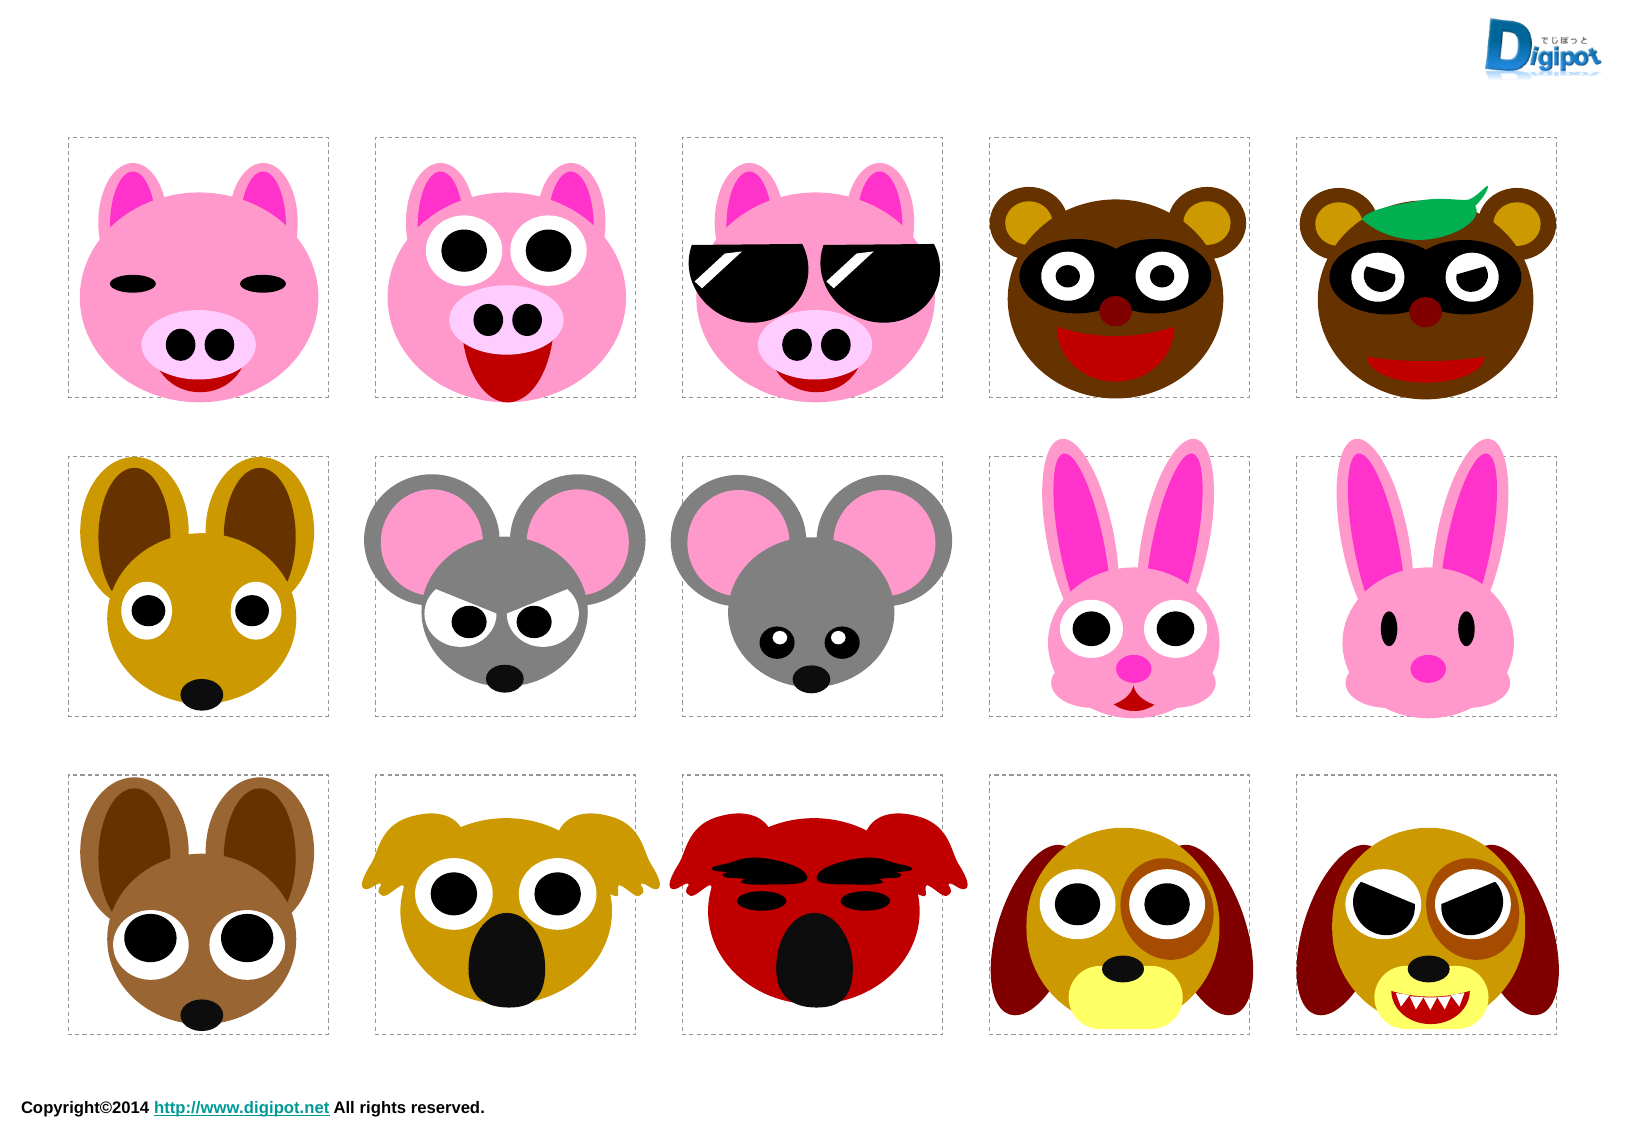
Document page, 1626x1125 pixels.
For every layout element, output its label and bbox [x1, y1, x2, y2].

text_box [1046, 436, 1220, 719]
text_box [989, 186, 1247, 399]
text_box [79, 456, 315, 711]
text_box [387, 162, 627, 403]
text_box [997, 827, 1247, 1030]
picture [1485, 18, 1602, 82]
text_box [79, 162, 319, 403]
text_box [363, 474, 646, 693]
text_box [1303, 827, 1553, 1030]
text_box [354, 817, 661, 1008]
text_box [662, 817, 976, 1008]
text_box [79, 777, 315, 1032]
text_box [1299, 185, 1557, 400]
text_box [1341, 436, 1515, 719]
text_box [670, 474, 953, 694]
text_box [687, 162, 942, 403]
